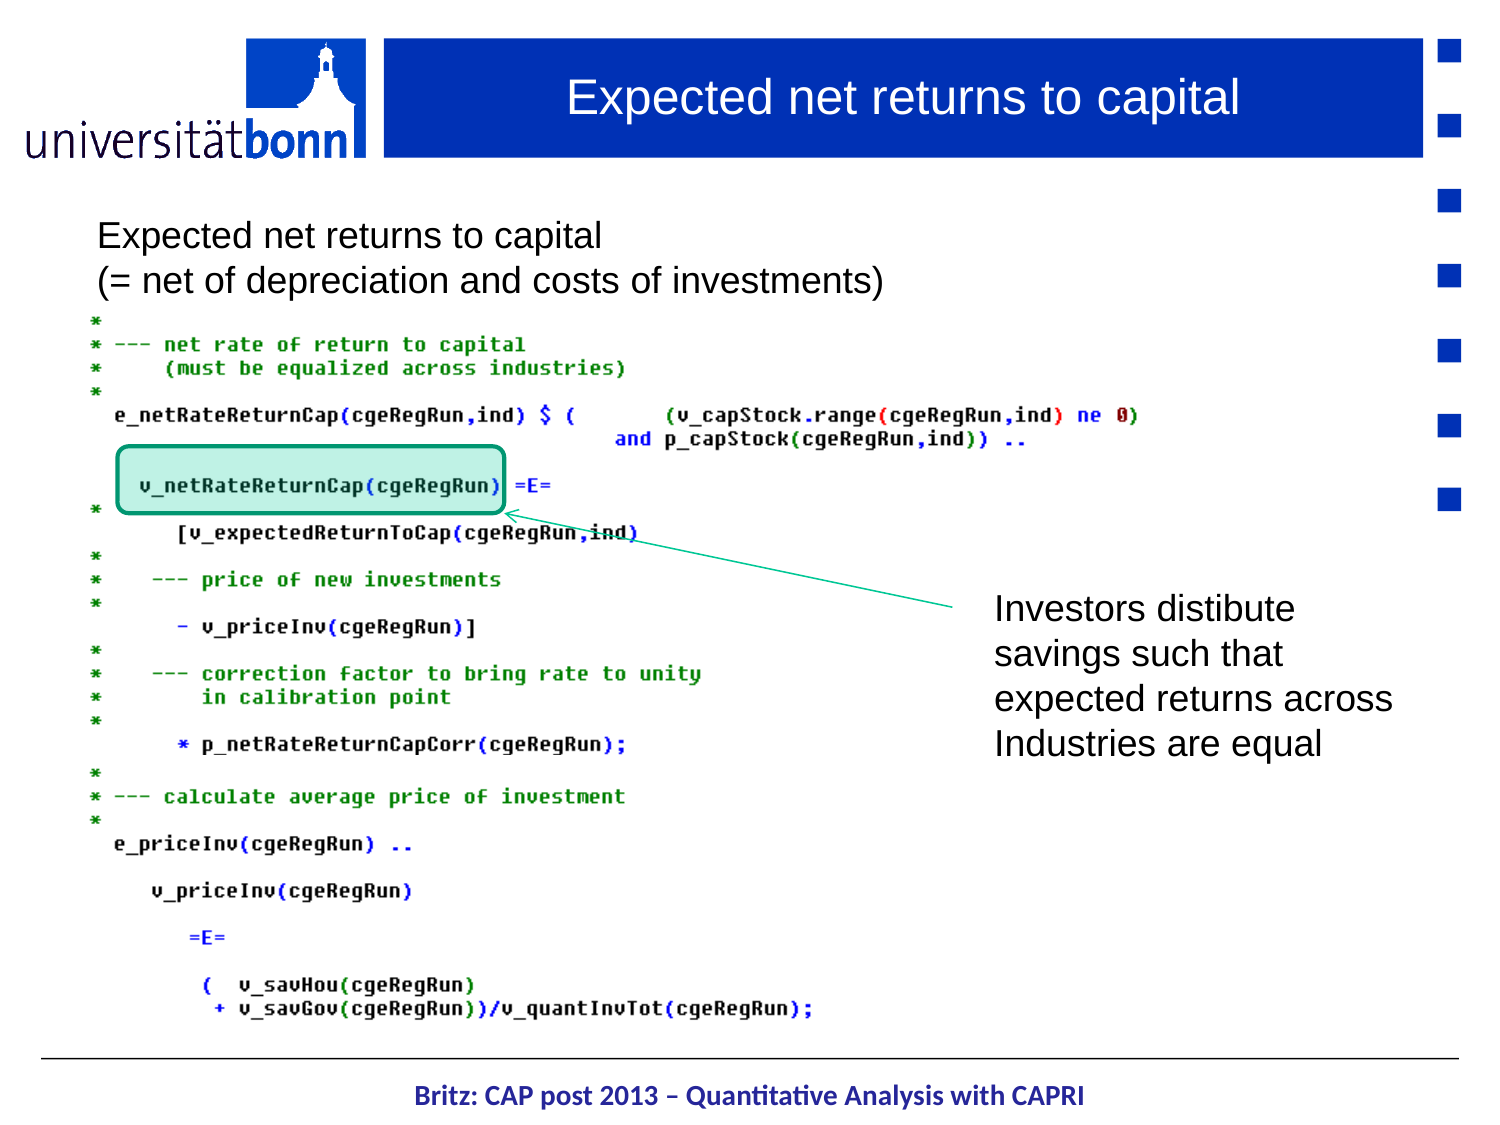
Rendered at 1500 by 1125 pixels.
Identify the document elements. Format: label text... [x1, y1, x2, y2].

picture [83, 303, 1182, 1042]
text_box Expected net returns to capital (= net of depreciation and costs of investments) [82, 204, 900, 305]
footer Britz: CAP post 2013 – Quantitative Analysis with CAPRI [40, 1070, 1460, 1107]
text_box Investors distibute savings such that expected returns across Industries are equal [1186, 576, 1424, 817]
picture [24, 36, 368, 160]
title Expected net returns to capital [383, 38, 1424, 158]
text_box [503, 512, 953, 608]
